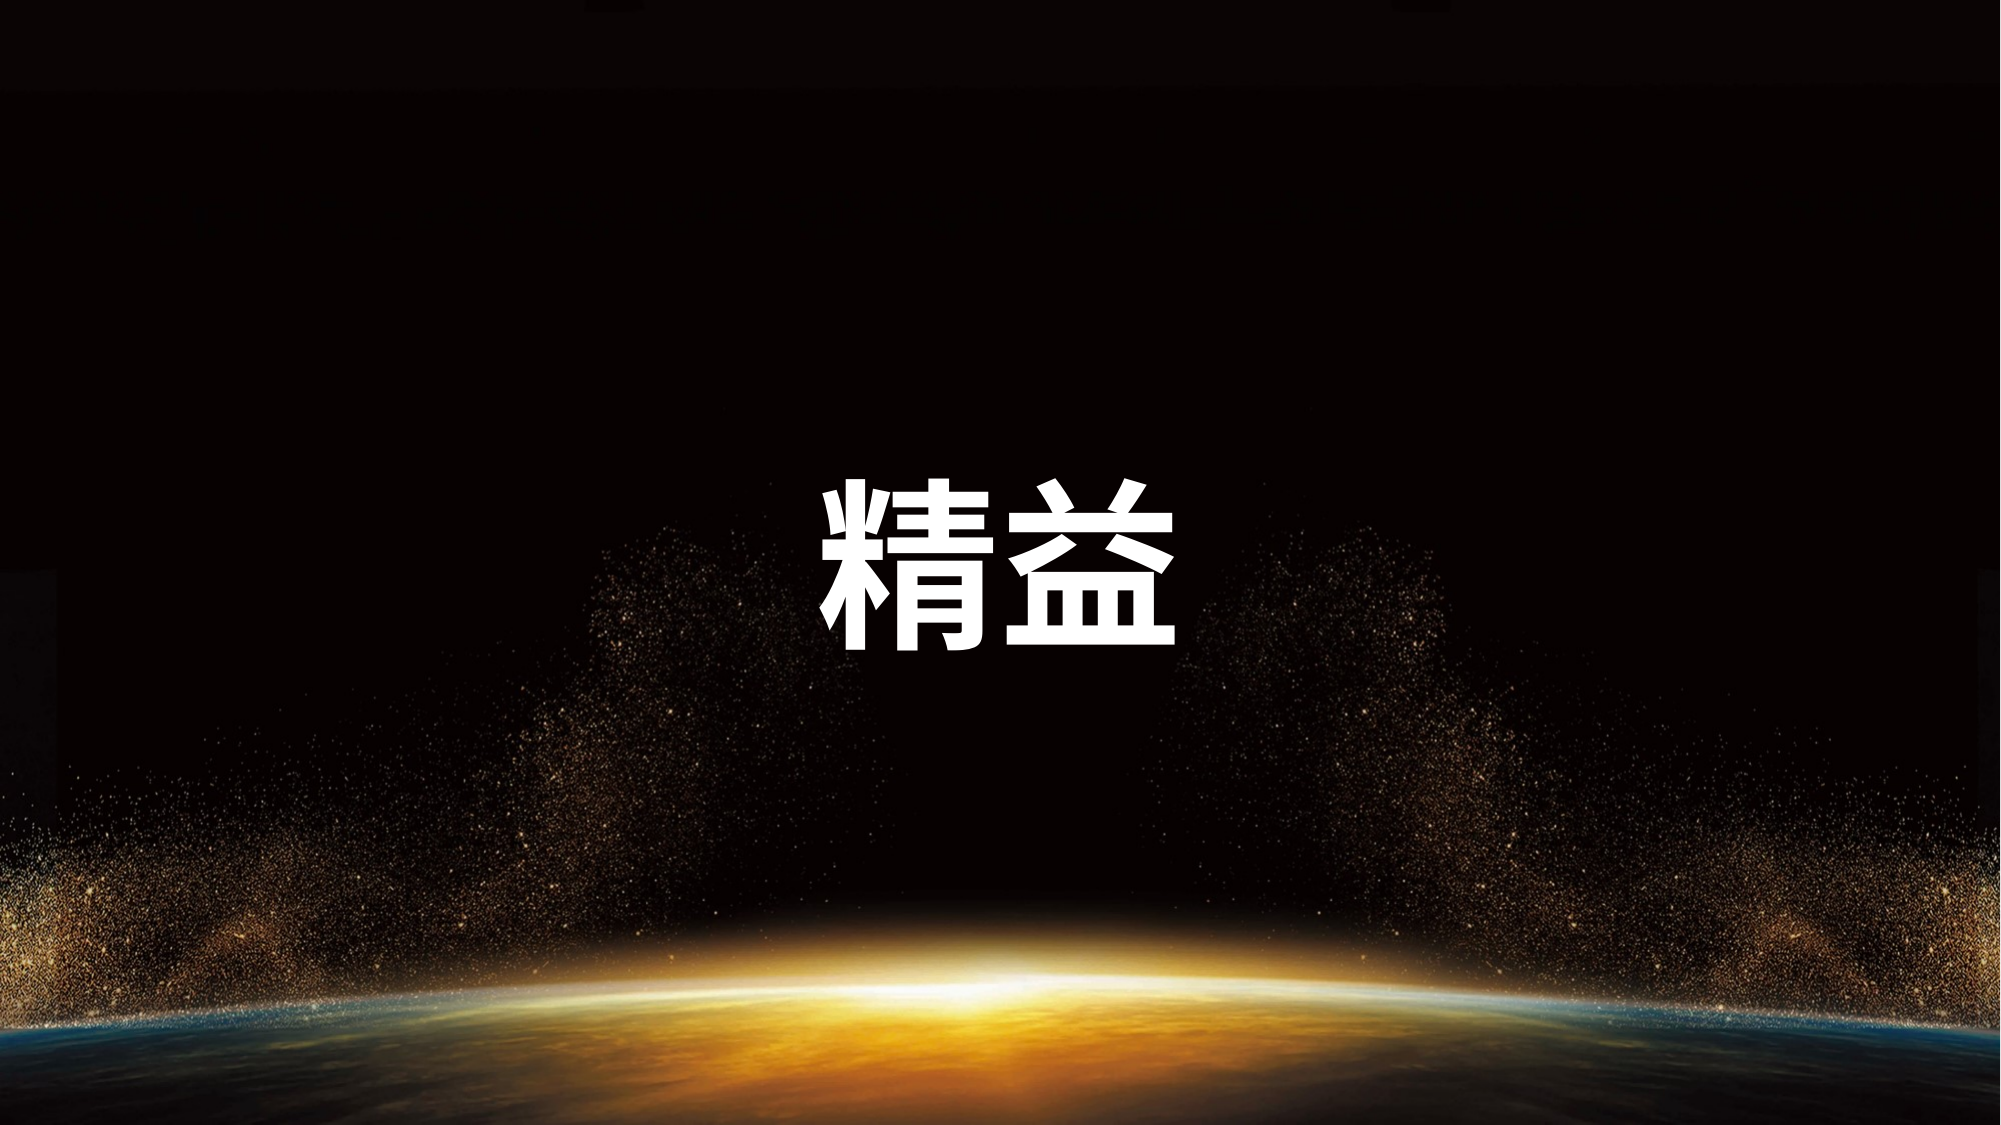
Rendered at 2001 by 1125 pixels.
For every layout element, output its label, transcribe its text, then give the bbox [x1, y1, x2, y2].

picture [0, 0, 2001, 1125]
text_box 精益 [801, 443, 1198, 679]
